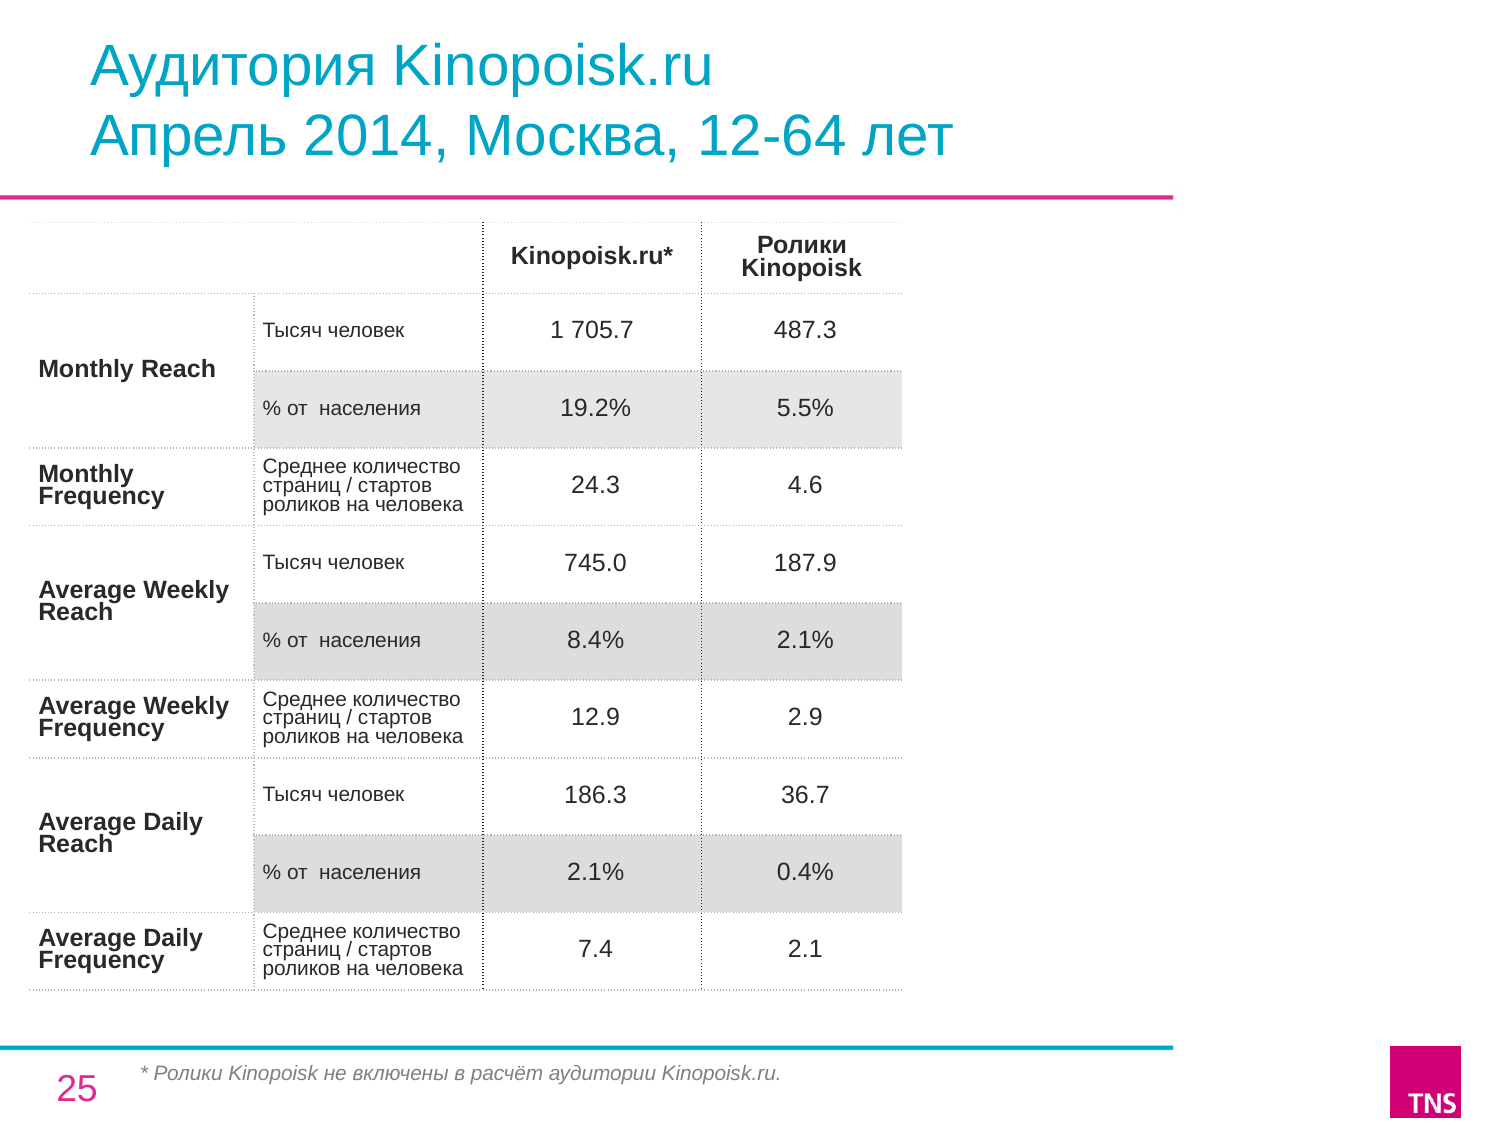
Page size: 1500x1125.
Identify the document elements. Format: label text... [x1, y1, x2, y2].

picture [0, 0, 1500, 1125]
table_cell Тысяч человек [254, 294, 483, 371]
table_cell 5.5% [701, 371, 902, 448]
table_cell Average Daily Reach [29, 758, 254, 912]
table_cell 487.3 [701, 294, 902, 371]
table_cell % от населения [254, 371, 483, 448]
table_cell Monthly Reach [29, 294, 254, 448]
title Аудитория Kinopoisk.ru Апрель 2014, Москва, 12-64 лет [74, 8, 1476, 187]
table_cell 1 705.7 [483, 294, 701, 371]
table_cell 2.1 [701, 912, 902, 990]
table_header [29, 223, 483, 294]
text_box * Ролики Kinopoisk не включены в расчёт аудитории Kinopoisk.ru. [124, 1052, 1463, 1092]
table_cell Average Weekly Reach [29, 526, 254, 680]
table_cell 186.3 [483, 758, 701, 835]
table_cell 36.7 [701, 758, 902, 835]
table_header Ролики Kinopoisk [701, 223, 902, 294]
table_header Kinopoisk.ru* [483, 223, 701, 294]
table_cell 24.3 [483, 448, 701, 526]
table_cell 12.9 [483, 680, 701, 758]
table_cell Среднее количество страниц / стартов роликов на человека [254, 912, 483, 990]
table_cell Monthly Frequency [29, 448, 254, 526]
table_cell Average Daily Frequency [29, 912, 254, 990]
table_cell 187.9 [701, 526, 902, 603]
table_cell 7.4 [483, 912, 701, 990]
table_cell 8.4% [483, 603, 701, 680]
table_cell Average Weekly Frequency [29, 680, 254, 758]
table_cell Среднее количество страниц / стартов роликов на человека [254, 448, 483, 526]
table_cell Среднее количество страниц / стартов роликов на человека [254, 680, 483, 758]
table_cell 0.4% [701, 835, 902, 912]
table_cell 4.6 [701, 448, 902, 526]
slide_number 25 [40, 1055, 392, 1125]
table_cell 2.1% [483, 835, 701, 912]
table_cell 2.9 [701, 680, 902, 758]
table_cell 745.0 [483, 526, 701, 603]
table_cell 19.2% [483, 371, 701, 448]
table_cell 2.1% [701, 603, 902, 680]
table_cell Тысяч человек [254, 758, 483, 835]
table_cell Тысяч человек [254, 526, 483, 603]
table_cell % от населения [254, 835, 483, 912]
table_cell % от населения [254, 603, 483, 680]
